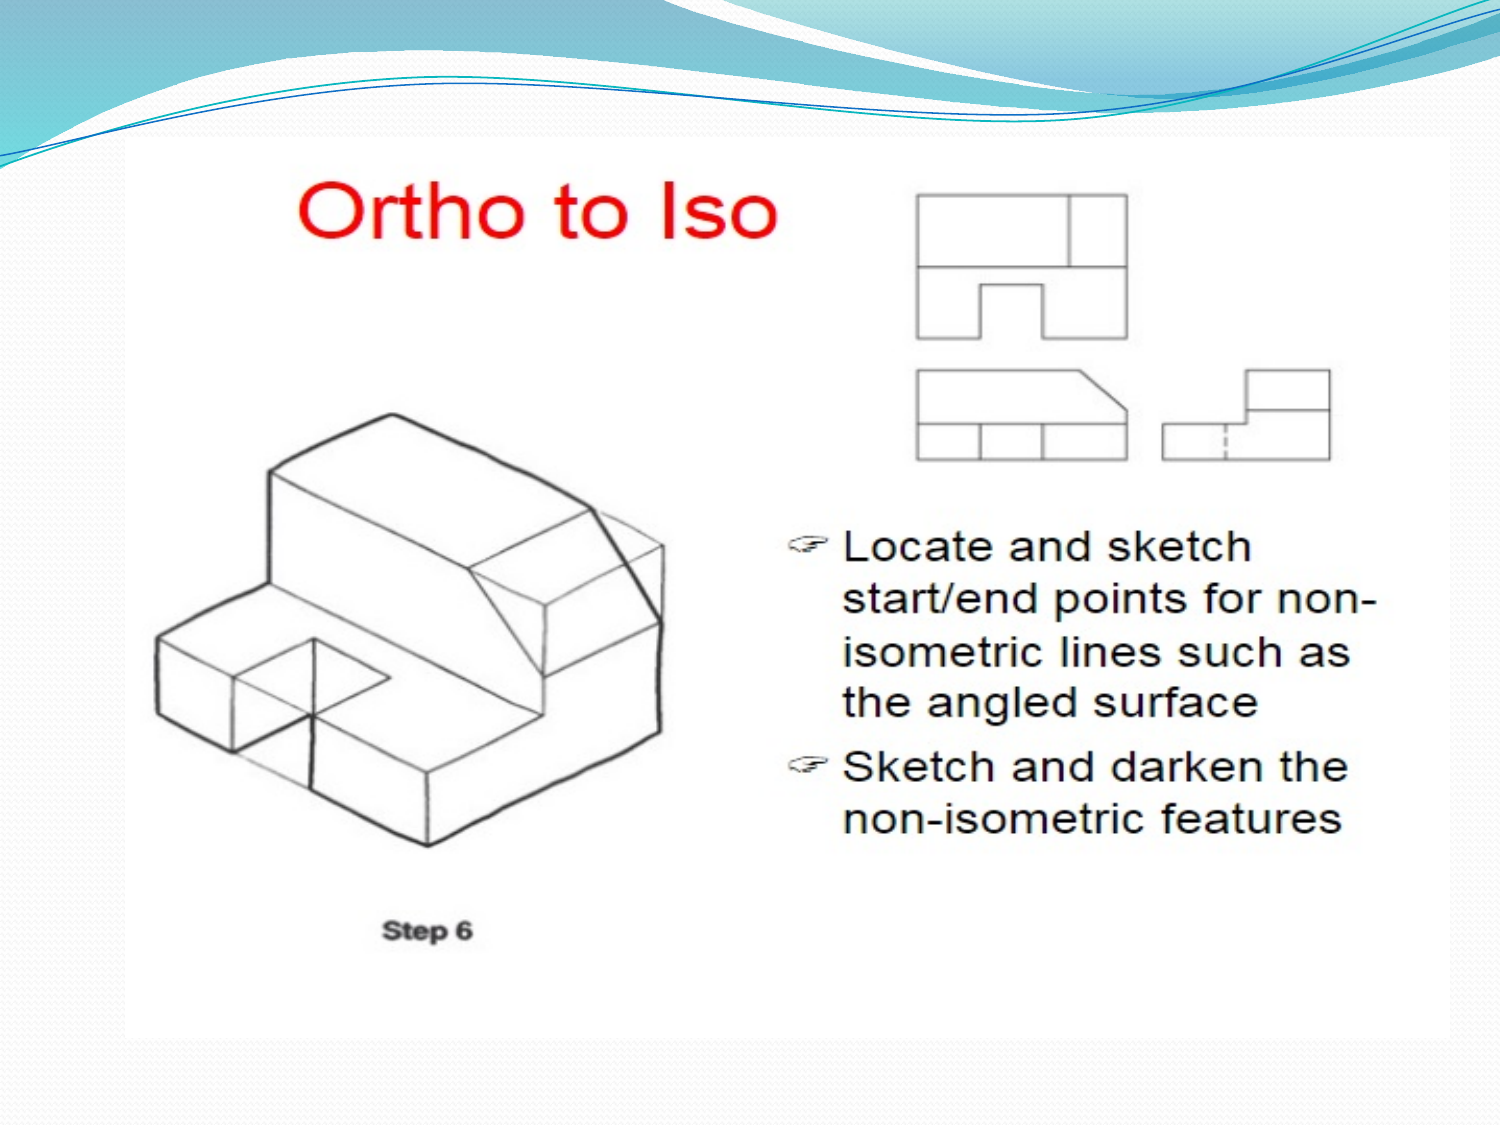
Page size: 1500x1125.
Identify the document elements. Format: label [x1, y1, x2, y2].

picture [124, 137, 1451, 1038]
